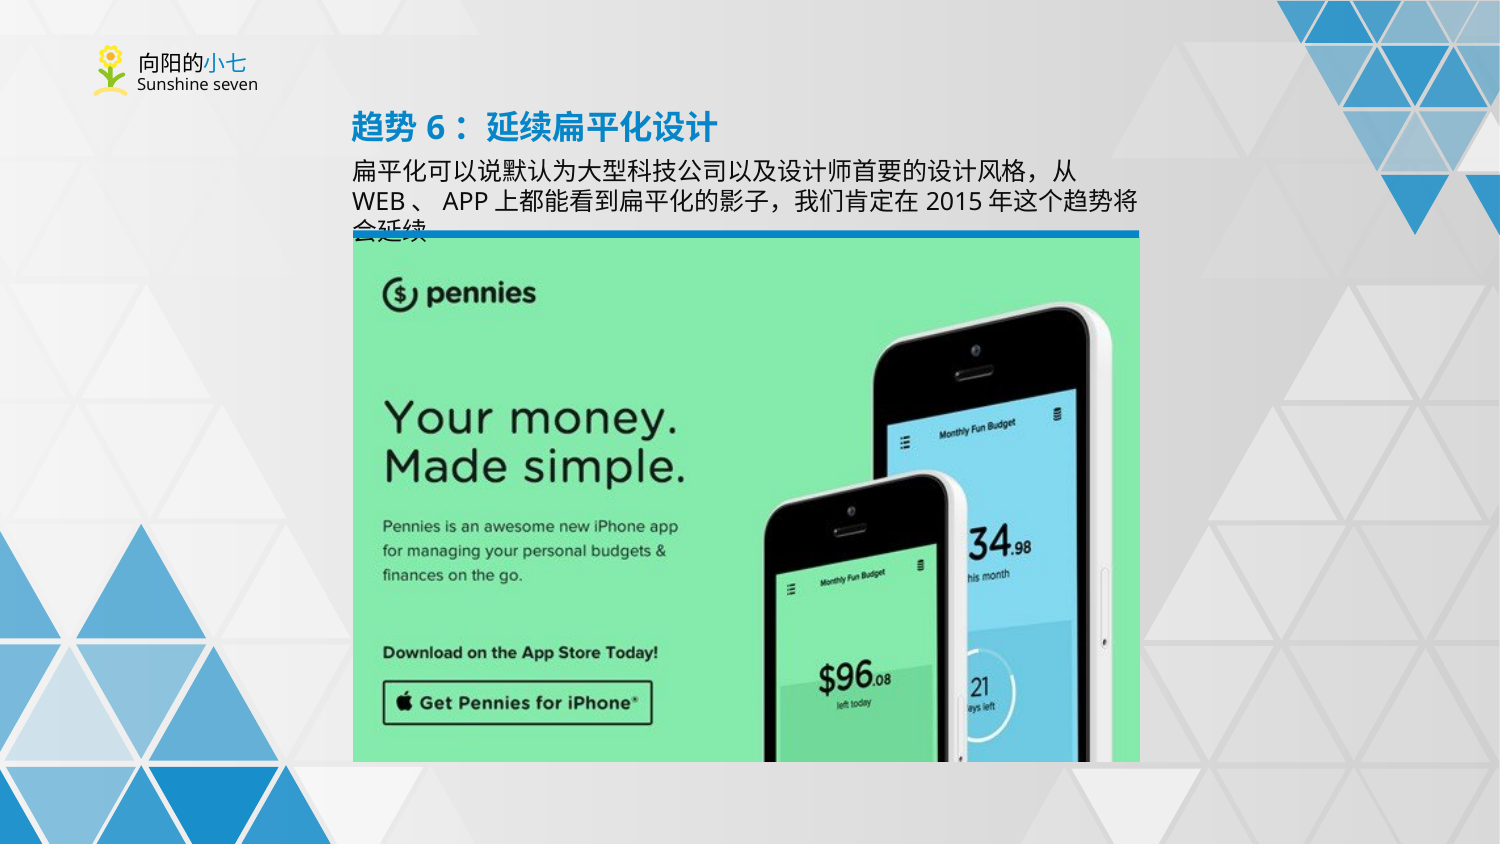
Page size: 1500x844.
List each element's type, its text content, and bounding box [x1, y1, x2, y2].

picture [352, 239, 1140, 763]
text_box 趋势6：延续扁平化设计 [337, 98, 1001, 148]
text_box 扁平化可以说默认为大型科技公司以及设计师首要的设计风格，从WEB、APP上都能看到扁平化的影子，我们肯定在2015年这个趋势将会延续 [337, 148, 1158, 253]
text_box [351, 228, 1141, 239]
